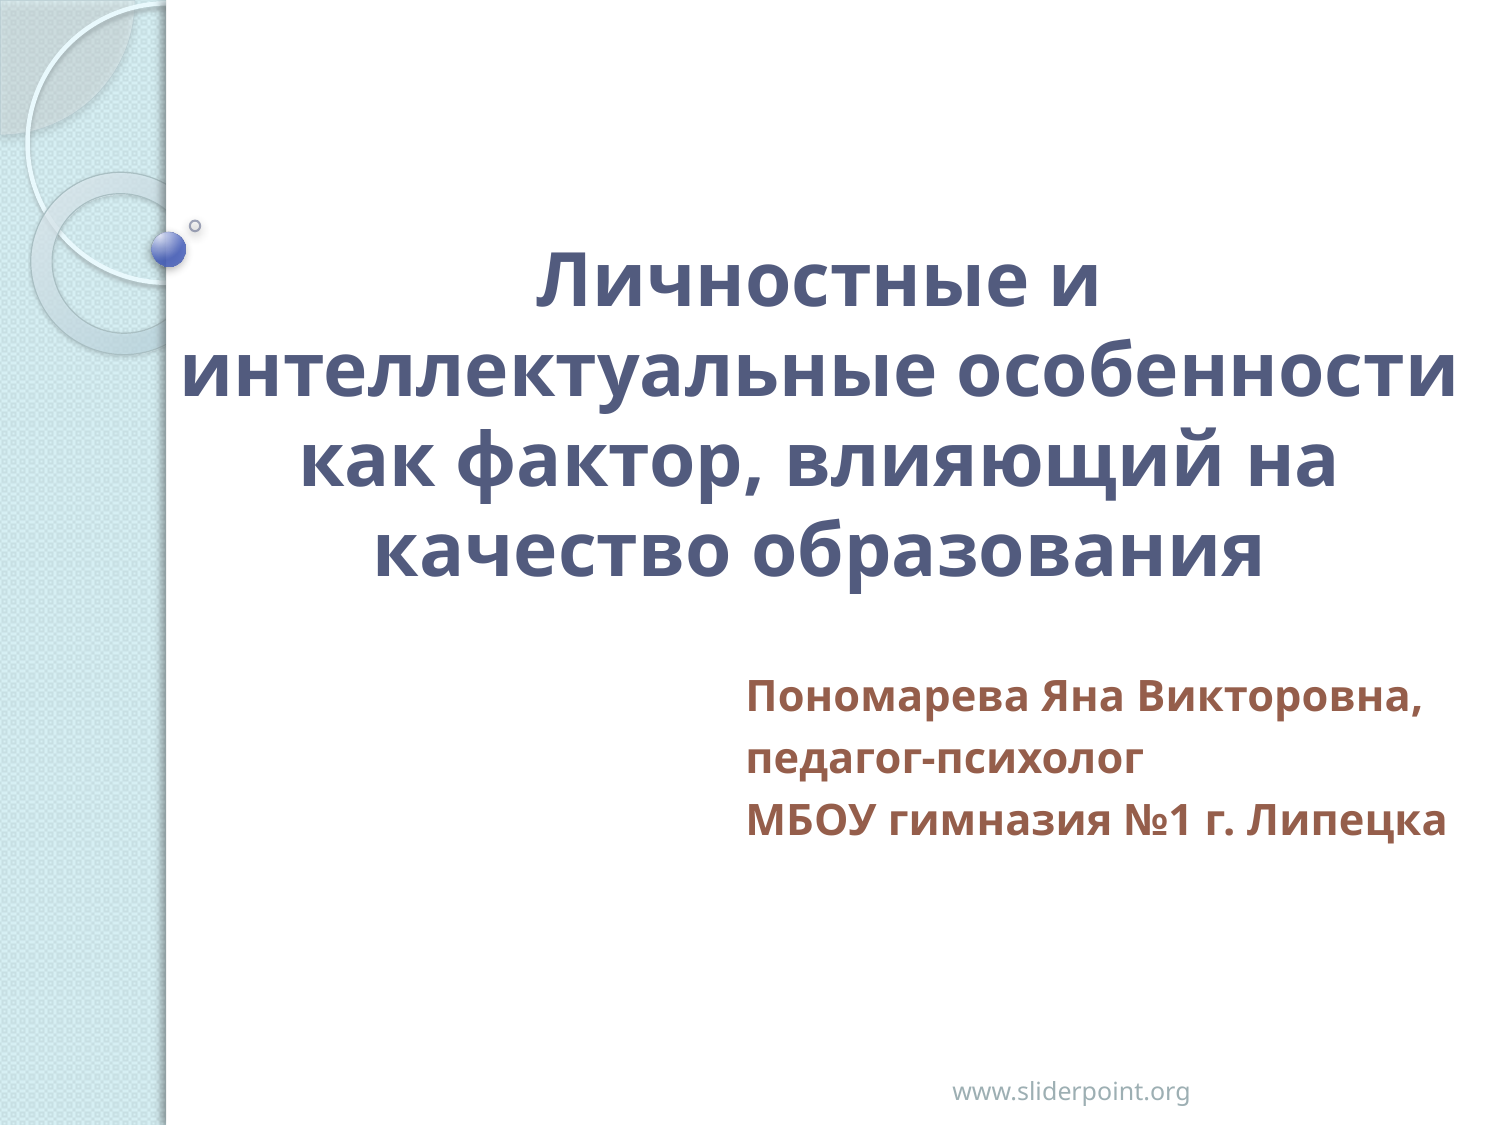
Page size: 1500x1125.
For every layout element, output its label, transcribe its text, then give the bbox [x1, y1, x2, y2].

title Личностные и интеллектуальные особенности как фактор, влияющий на качество образования [164, 246, 1476, 577]
subtitle Пономарева Яна Викторовна, педагог-психолог МБОУ гимназия №1 г. Липецка [726, 667, 1485, 856]
footer www.sliderpoint.org [937, 1034, 1413, 1113]
